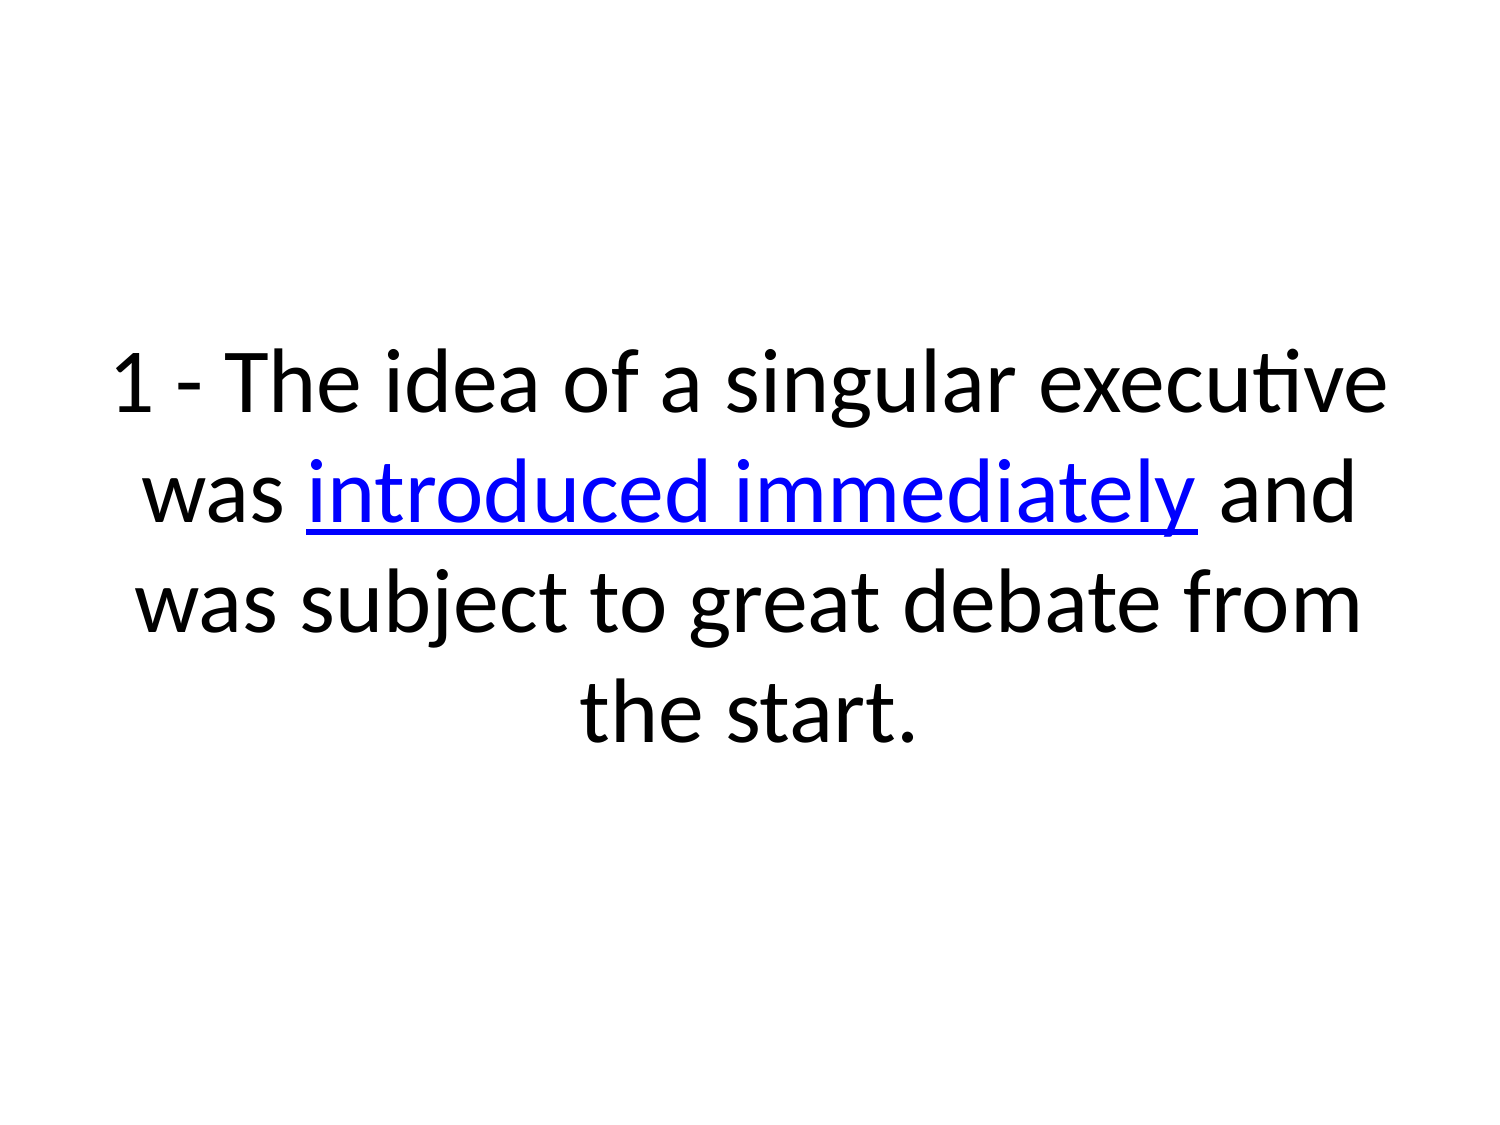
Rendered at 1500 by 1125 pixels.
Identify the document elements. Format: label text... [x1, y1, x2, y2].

title 1 - The idea of a singular executive was introduced immediately and was subject to great debate from the start. [74, 44, 1426, 1038]
